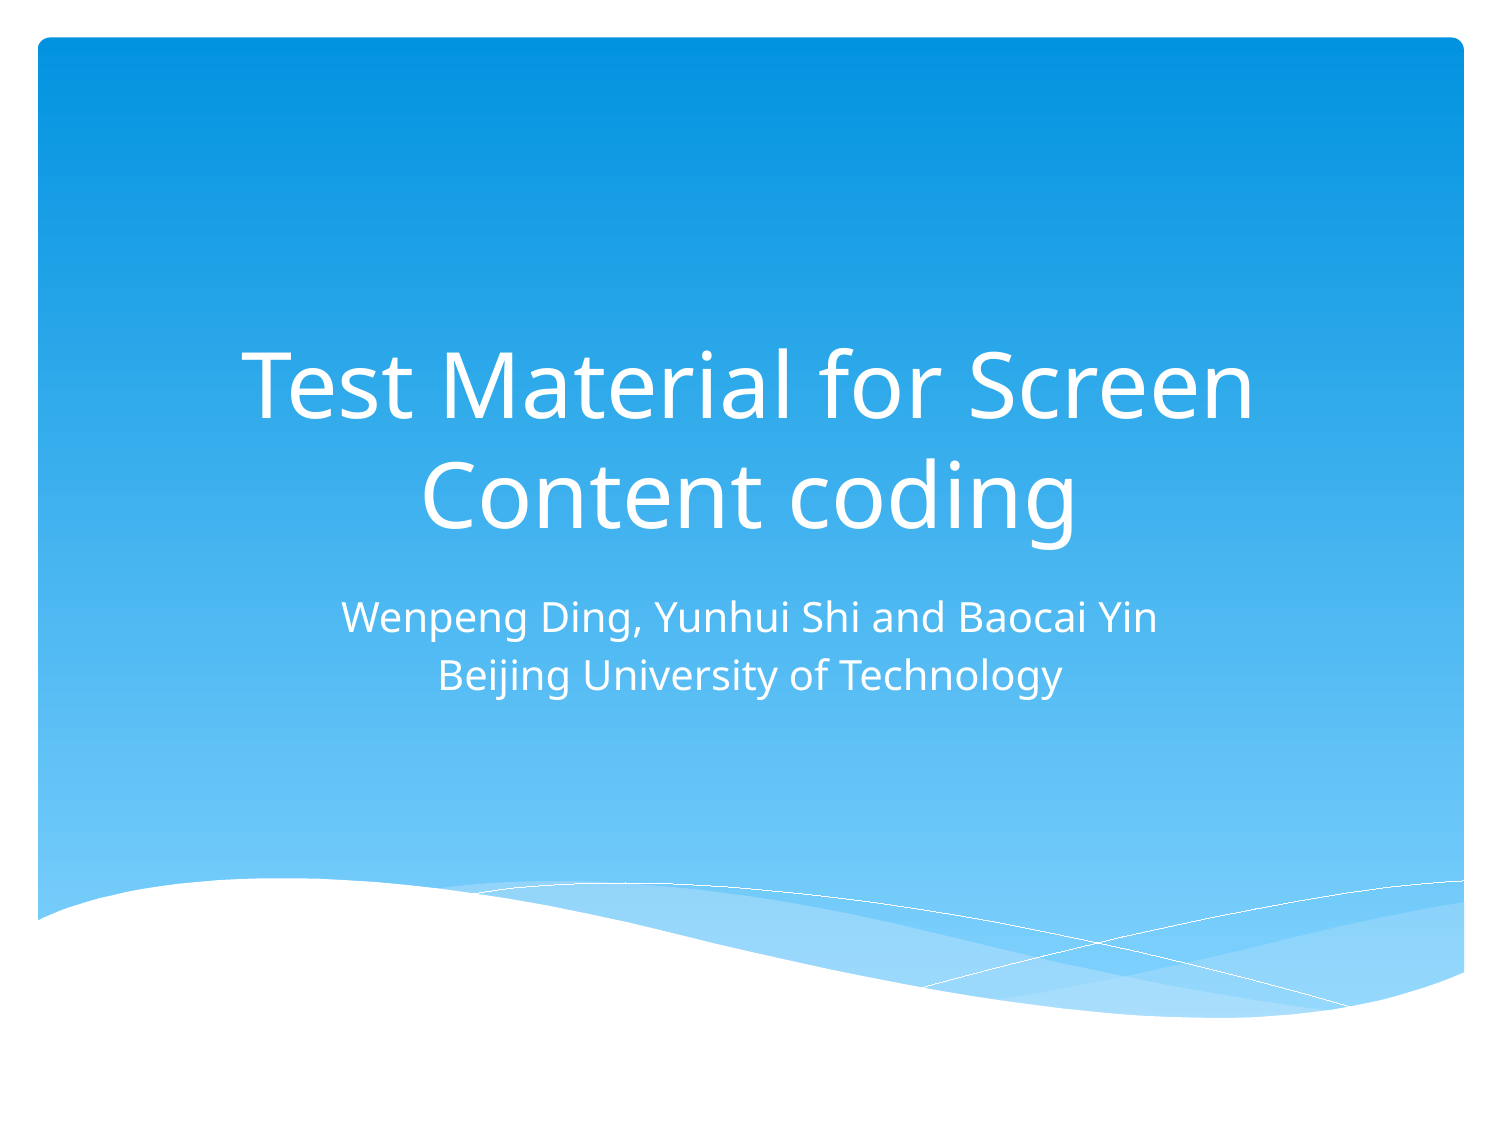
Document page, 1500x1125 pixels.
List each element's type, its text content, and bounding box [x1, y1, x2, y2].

subtitle Wenpeng Ding, Yunhui Shi and Baocai Yin Beijing University of Technology [225, 583, 1275, 825]
title Test Material for Screen Content coding [112, 262, 1388, 555]
